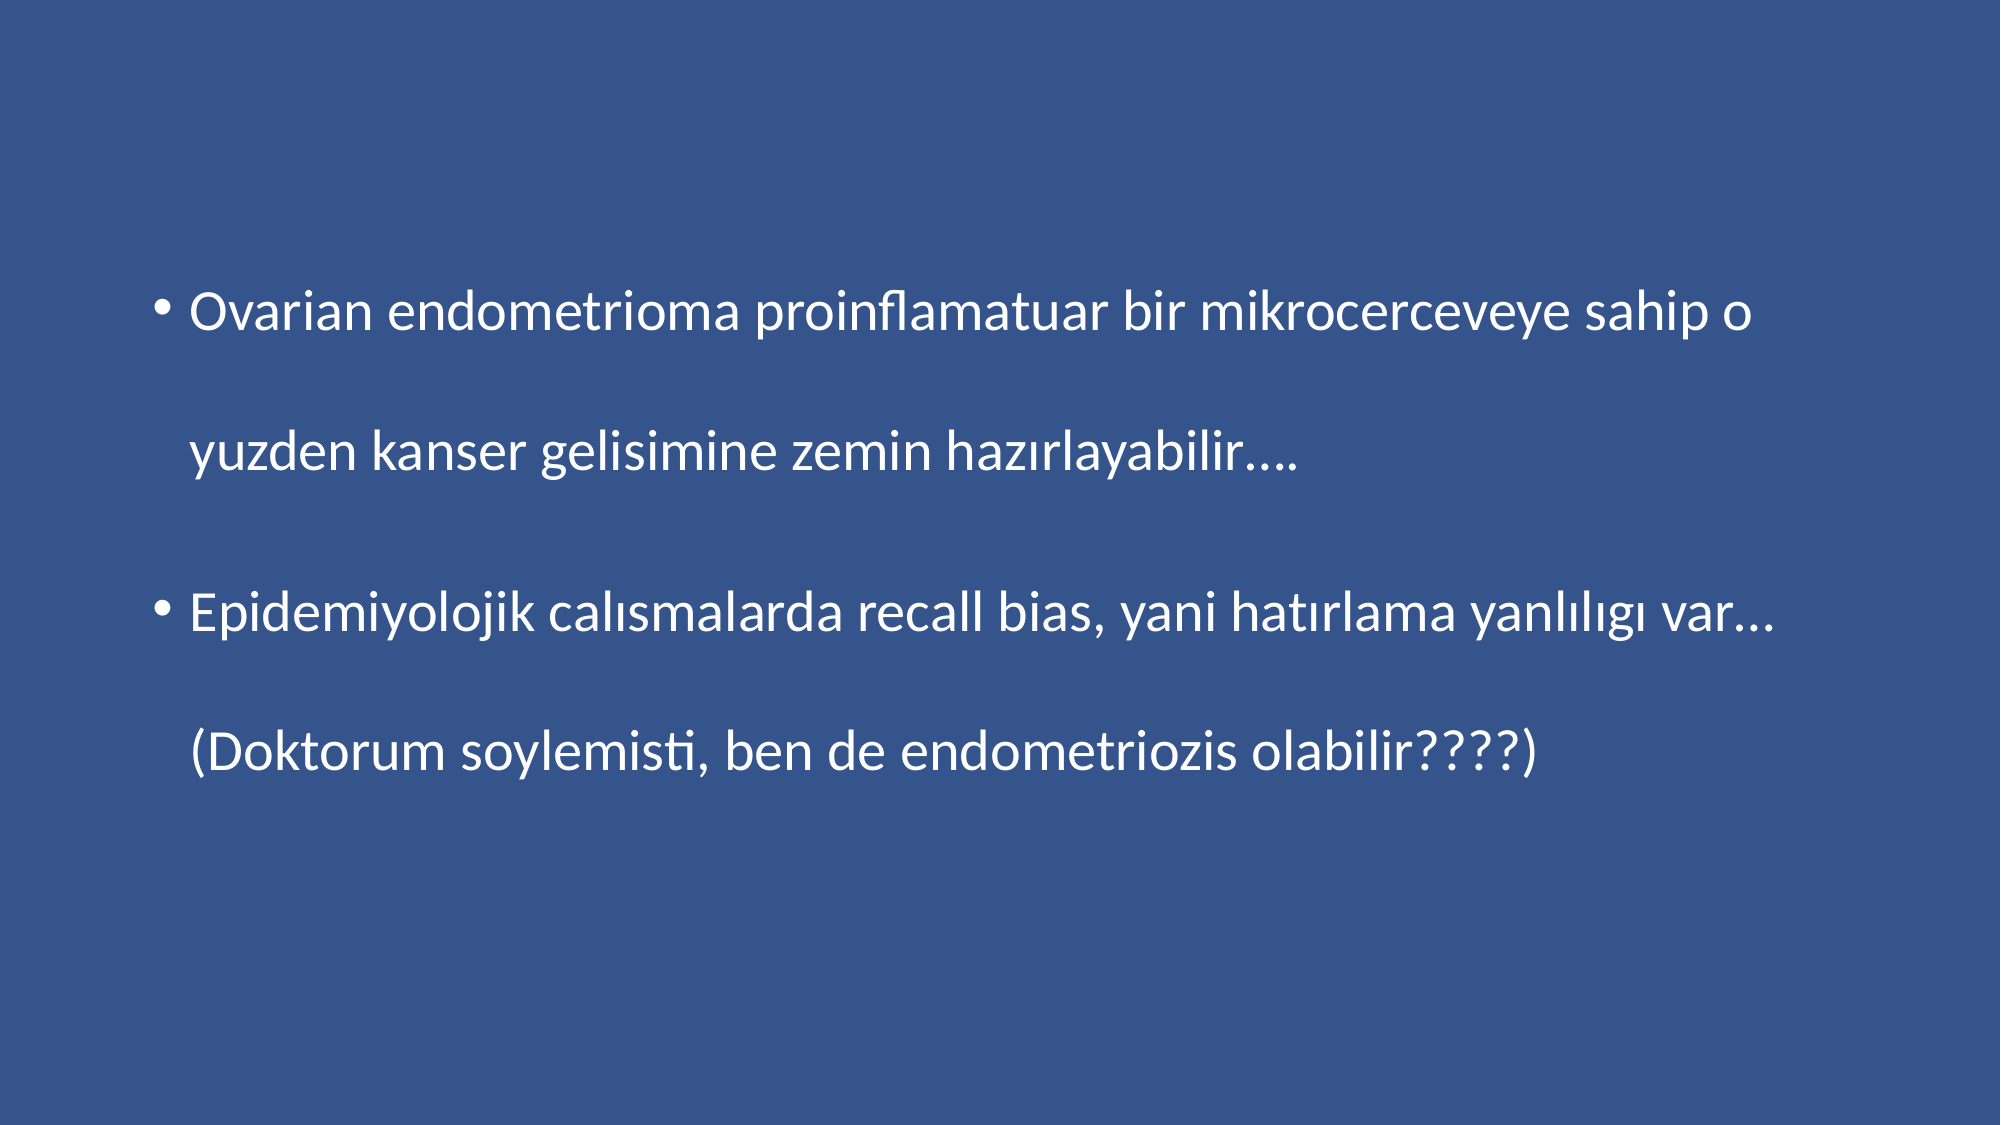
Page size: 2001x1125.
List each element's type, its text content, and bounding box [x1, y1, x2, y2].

list Ovarian endometrioma proinflamatuar bir mikrocerceveye sahip o yuzden kanser gelisimine zemin hazırlayabilir…. Epidemiyolojik calısmalarda recall bias, yani hatırlama yanlılıgı var… (Doktorum soylemisti, ben de endometriozis olabilir????) [137, 194, 1863, 1014]
